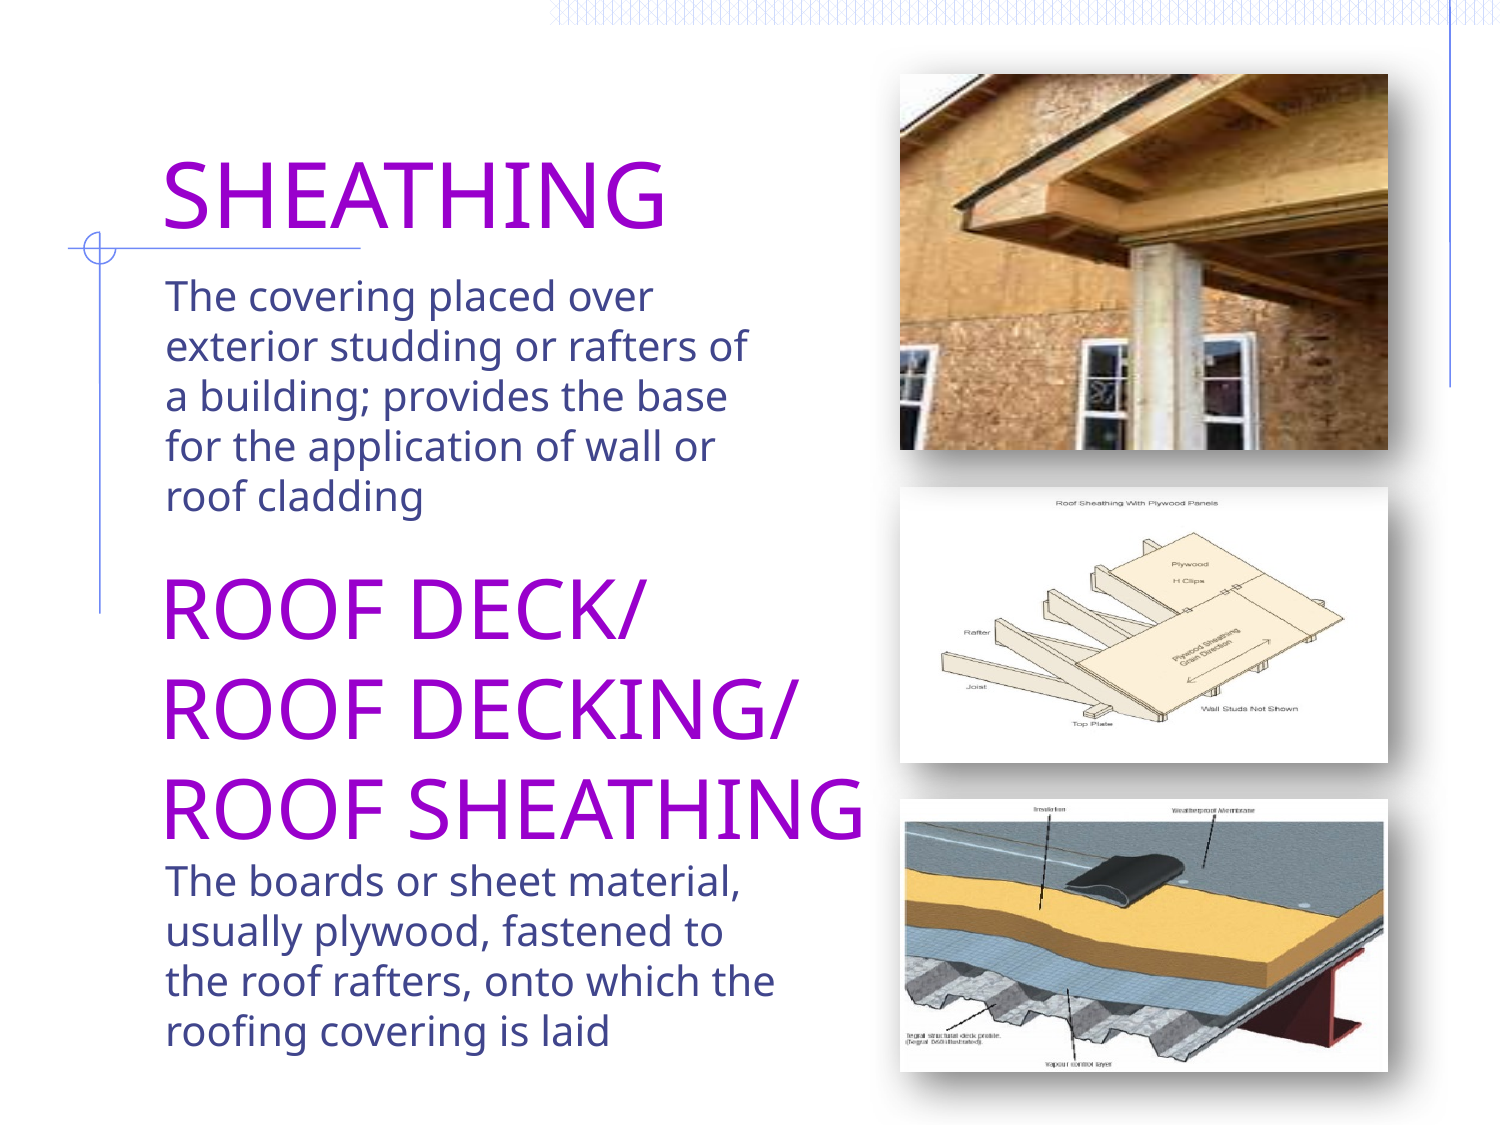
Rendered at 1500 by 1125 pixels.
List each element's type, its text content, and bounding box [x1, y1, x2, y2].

picture [899, 799, 1388, 1072]
list The covering placed over exterior studding or rafters of a building; provides the base for the application of wall or roof cladding [150, 261, 788, 537]
picture [899, 74, 1388, 451]
list ROOF DECK/ ROOF DECKING/ ROOF SHEATHING [144, 487, 892, 864]
list SHEATHING [146, 124, 713, 255]
picture [899, 487, 1388, 763]
list The boards or sheet material, usually plywood, fastened to the roof rafters, onto which the roofing covering is laid [150, 847, 798, 1073]
